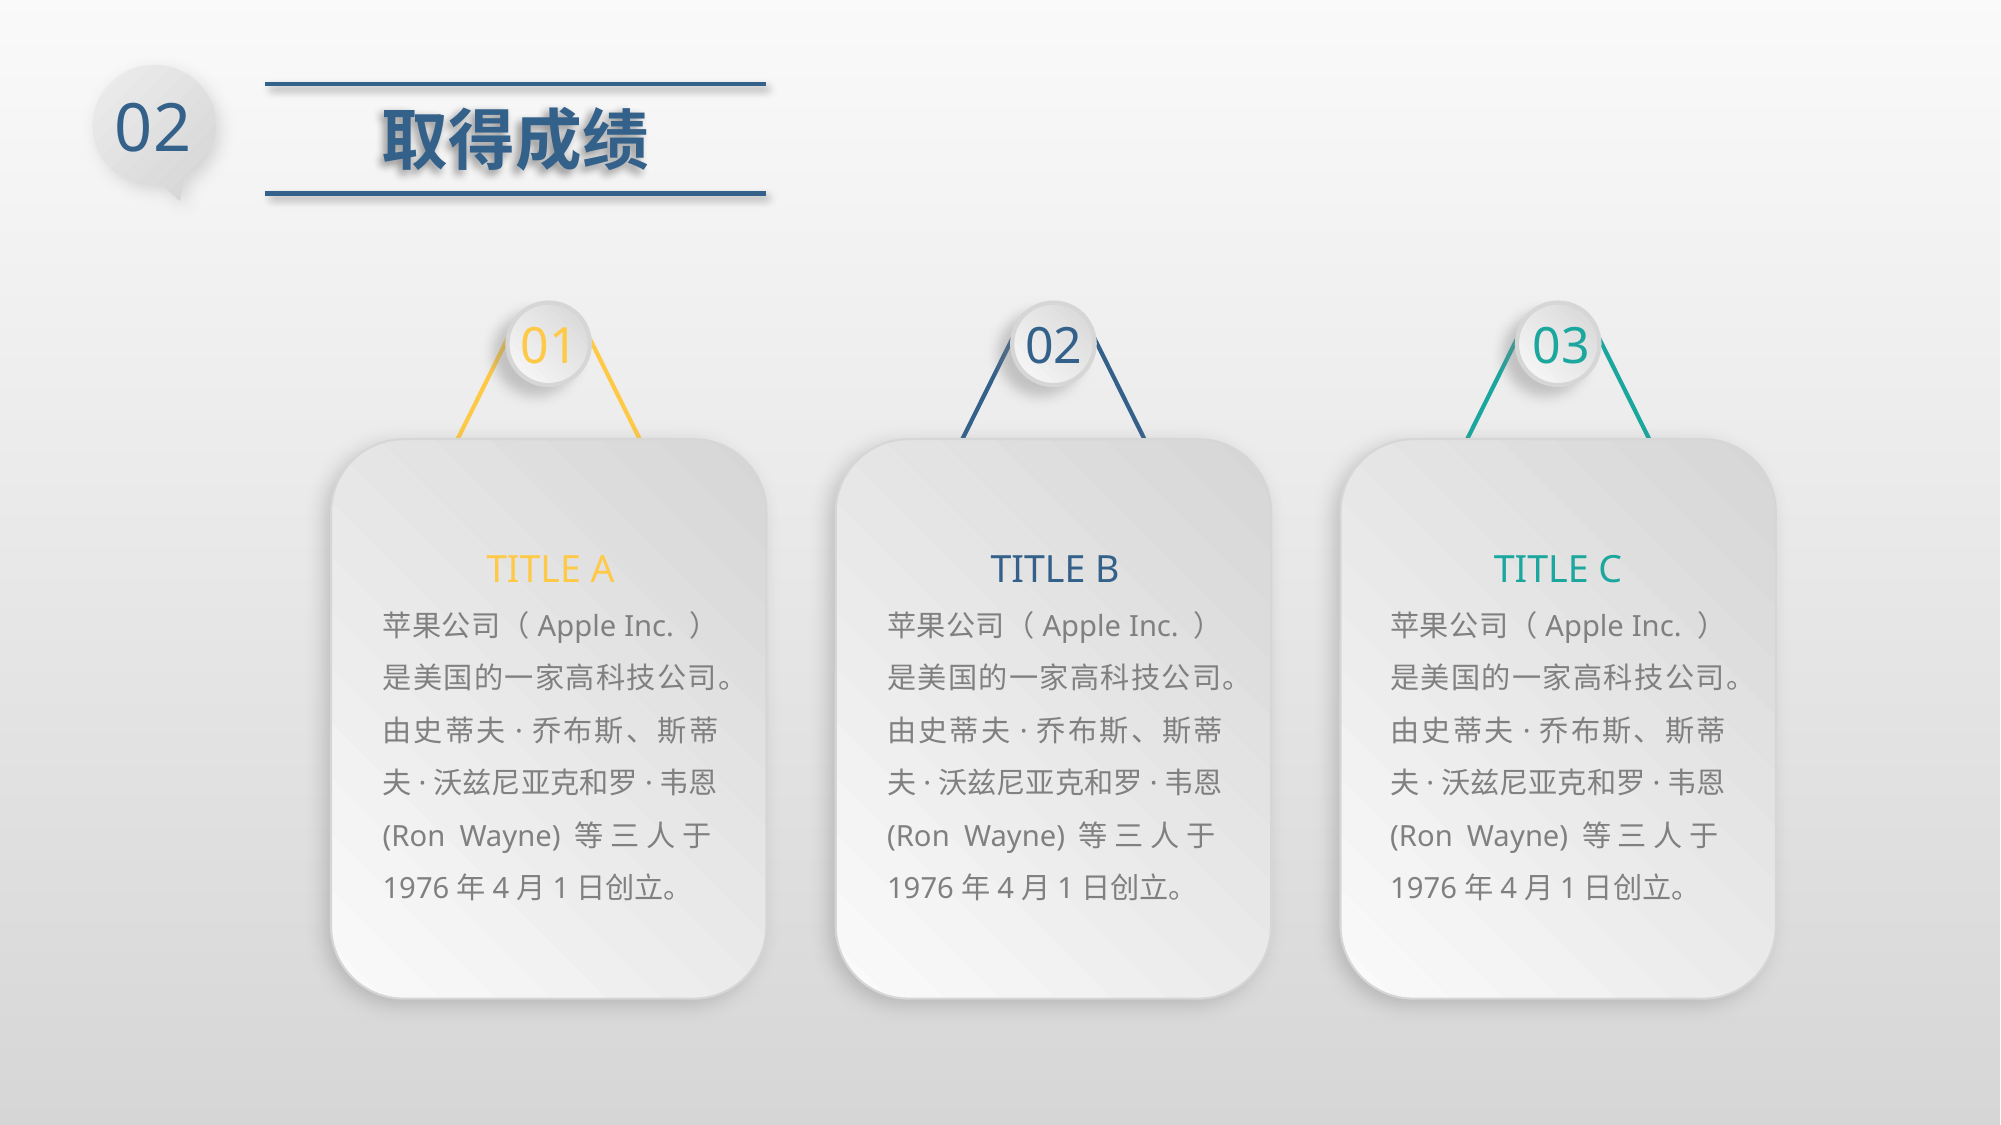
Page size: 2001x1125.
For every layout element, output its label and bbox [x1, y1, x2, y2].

text_box [1340, 439, 1776, 999]
text_box [503, 302, 596, 386]
text_box [92, 65, 216, 186]
text_box [835, 439, 1272, 999]
text_box [1467, 314, 1650, 439]
text_box [962, 314, 1145, 439]
text_box [1007, 302, 1100, 386]
text_box [331, 439, 767, 999]
text_box [457, 314, 640, 439]
text_box [264, 84, 767, 194]
text_box [1515, 302, 1608, 386]
